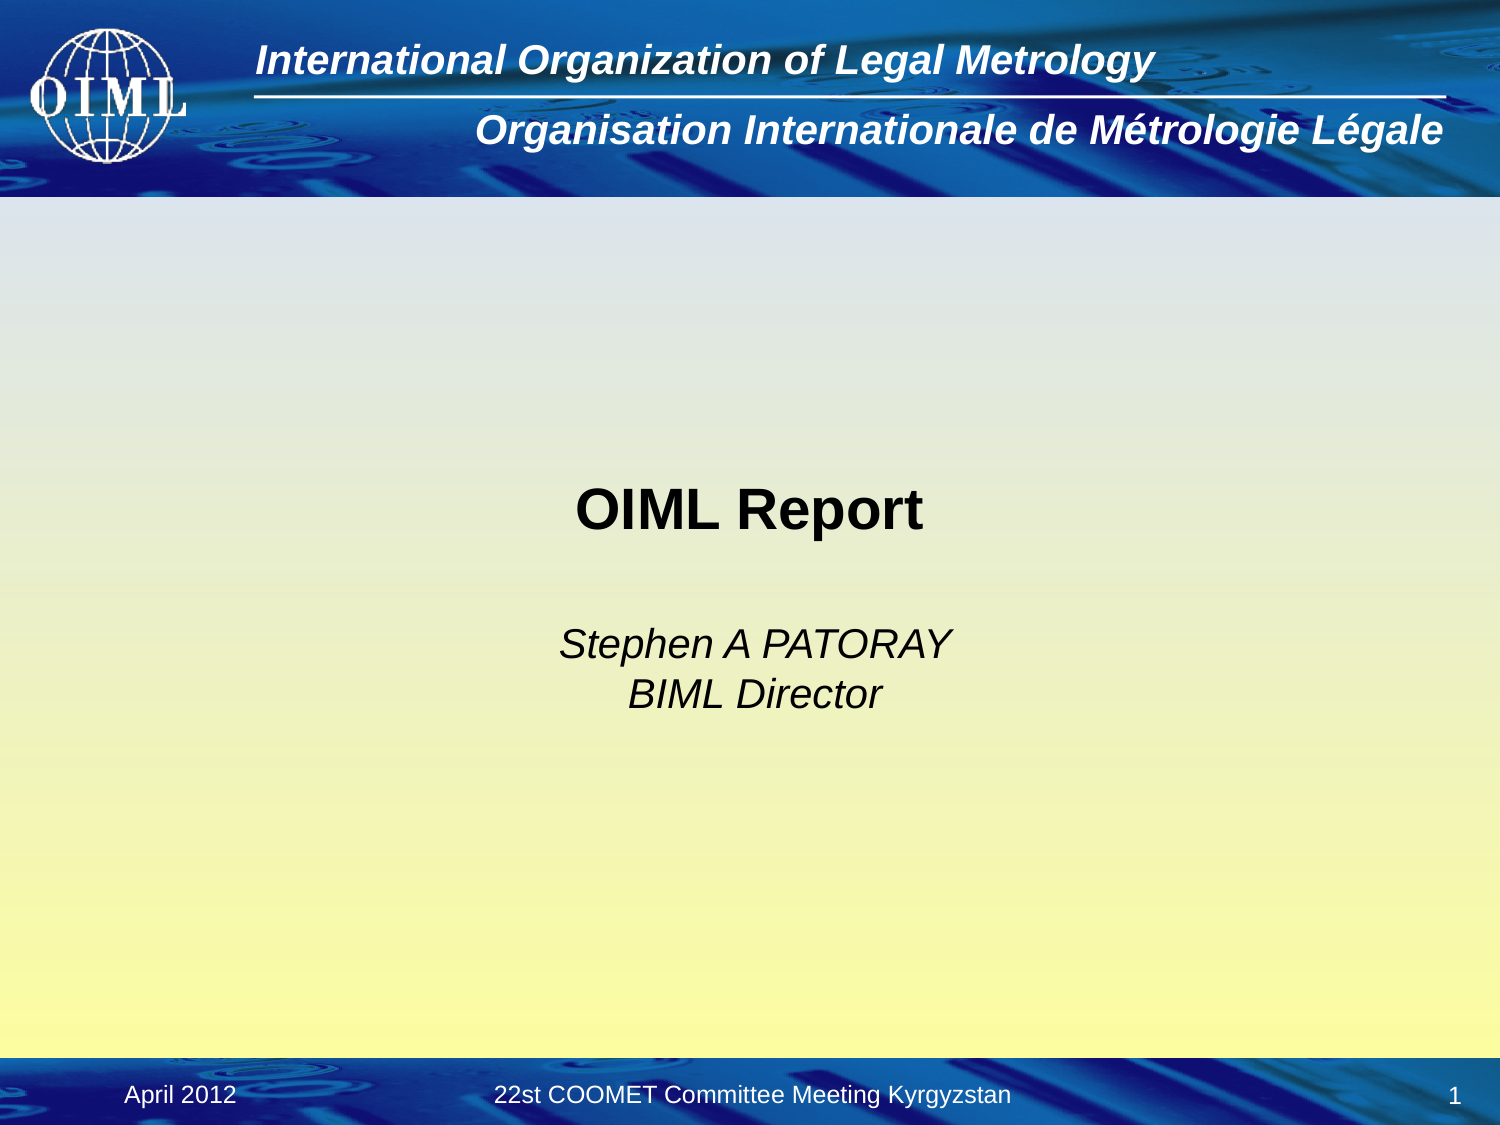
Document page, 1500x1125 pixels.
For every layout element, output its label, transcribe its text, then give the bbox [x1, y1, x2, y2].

picture [0, 0, 1500, 197]
footer 22st COOMET Committee Meeting Kyrgyzstan [369, 1071, 1137, 1117]
slide_number 1 [1181, 1071, 1478, 1117]
subtitle Stephen A PATORAY BIML Director [230, 609, 1281, 799]
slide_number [29, 1071, 325, 1117]
picture [0, 1058, 1500, 1125]
title OIML Report [112, 385, 1388, 627]
